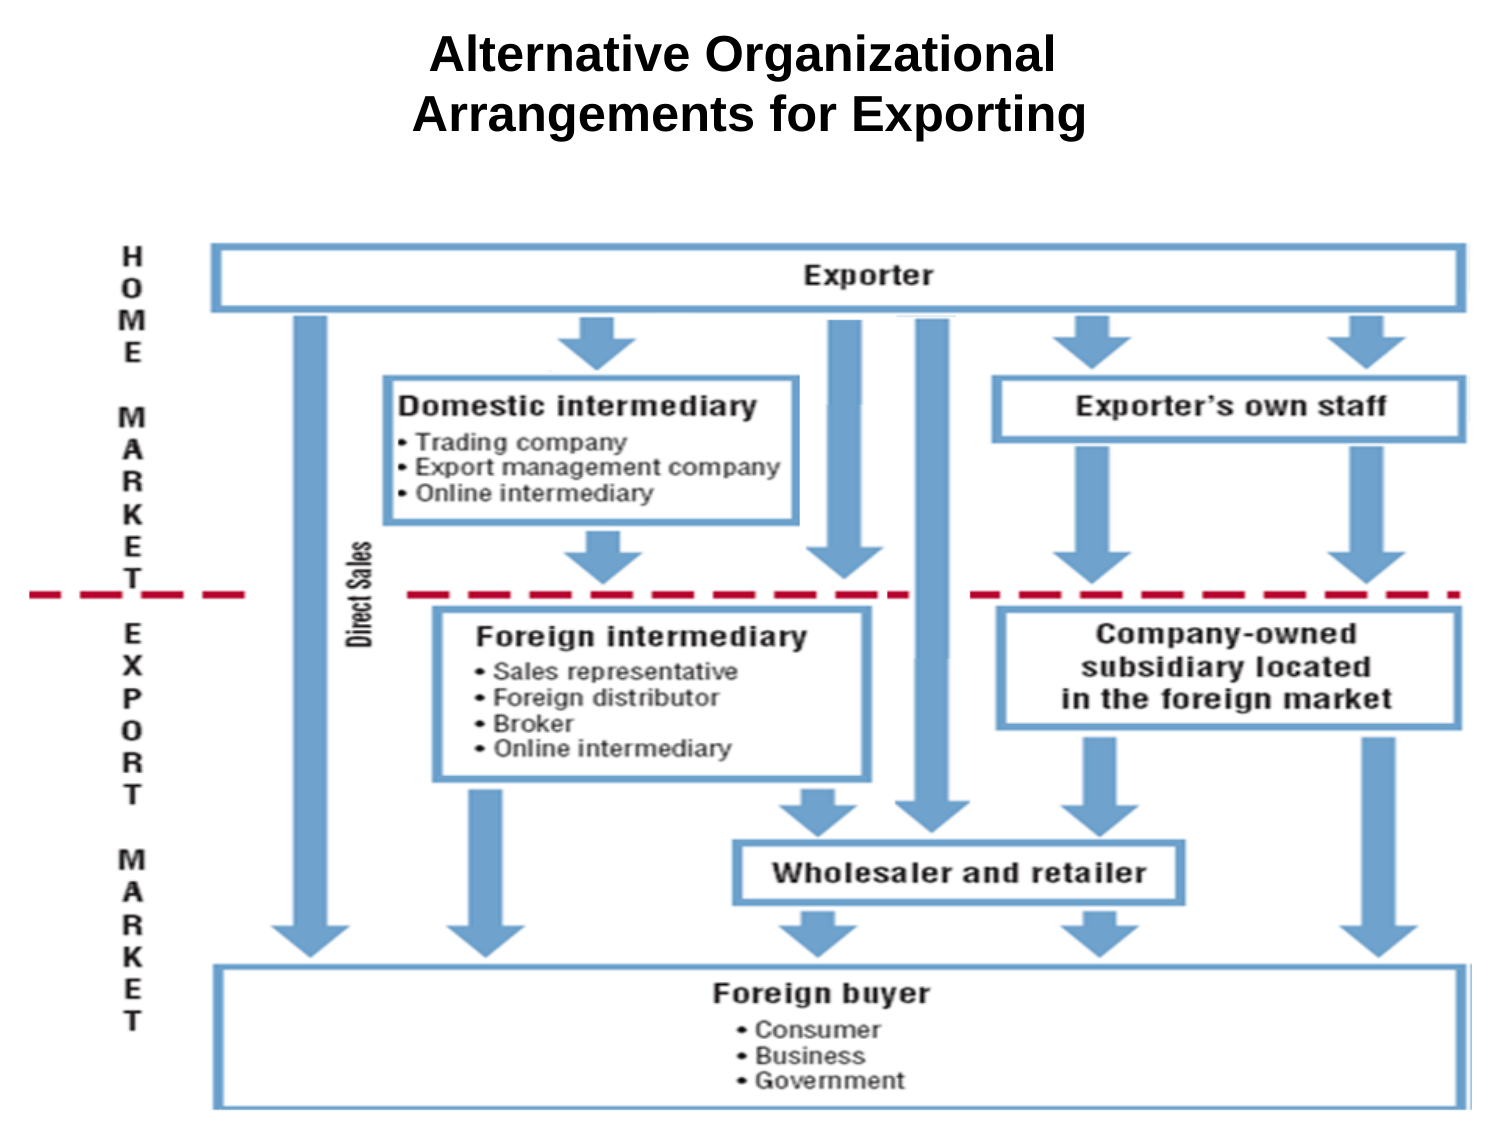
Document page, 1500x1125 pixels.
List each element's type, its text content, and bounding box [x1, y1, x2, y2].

title Alternative Organizational Arrangements for Exporting [112, 12, 1388, 151]
picture [27, 237, 1473, 1125]
